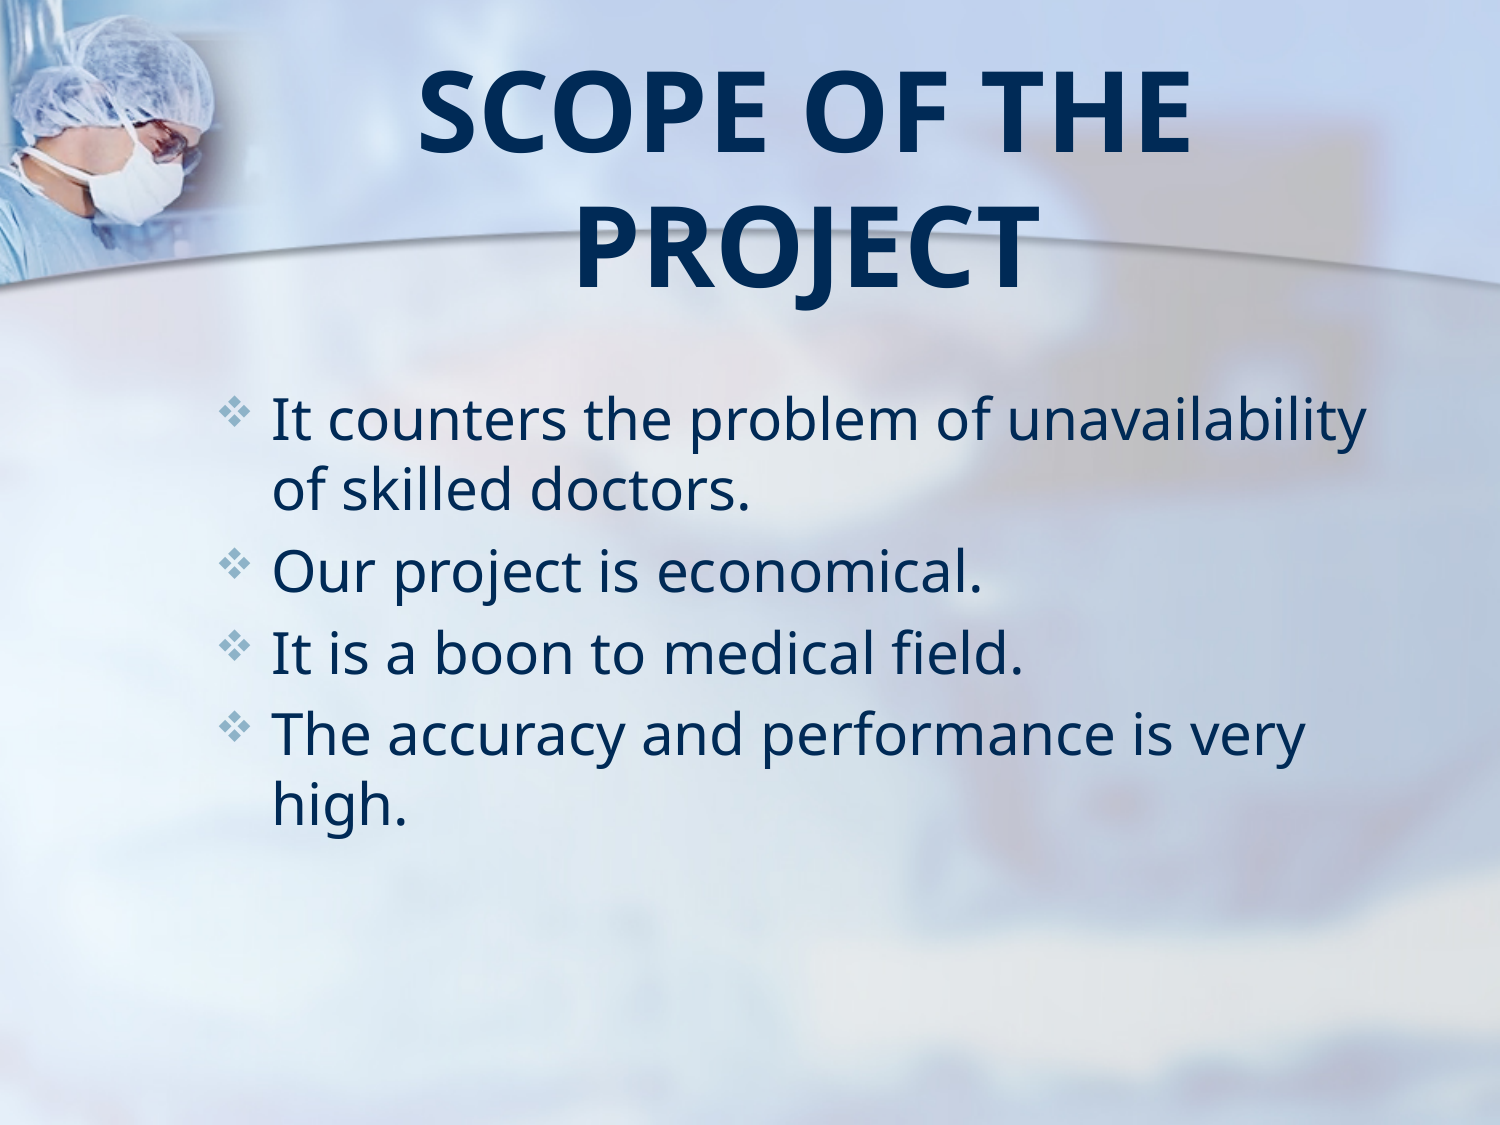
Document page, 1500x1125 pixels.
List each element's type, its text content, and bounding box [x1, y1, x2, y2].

title Scope of the project [199, 87, 1413, 263]
picture [0, 0, 1500, 1125]
list It counters the problem of unavailability of skilled doctors. Our project is economical. It is a boon to medical field. The accuracy and performance is very high. [199, 374, 1413, 838]
